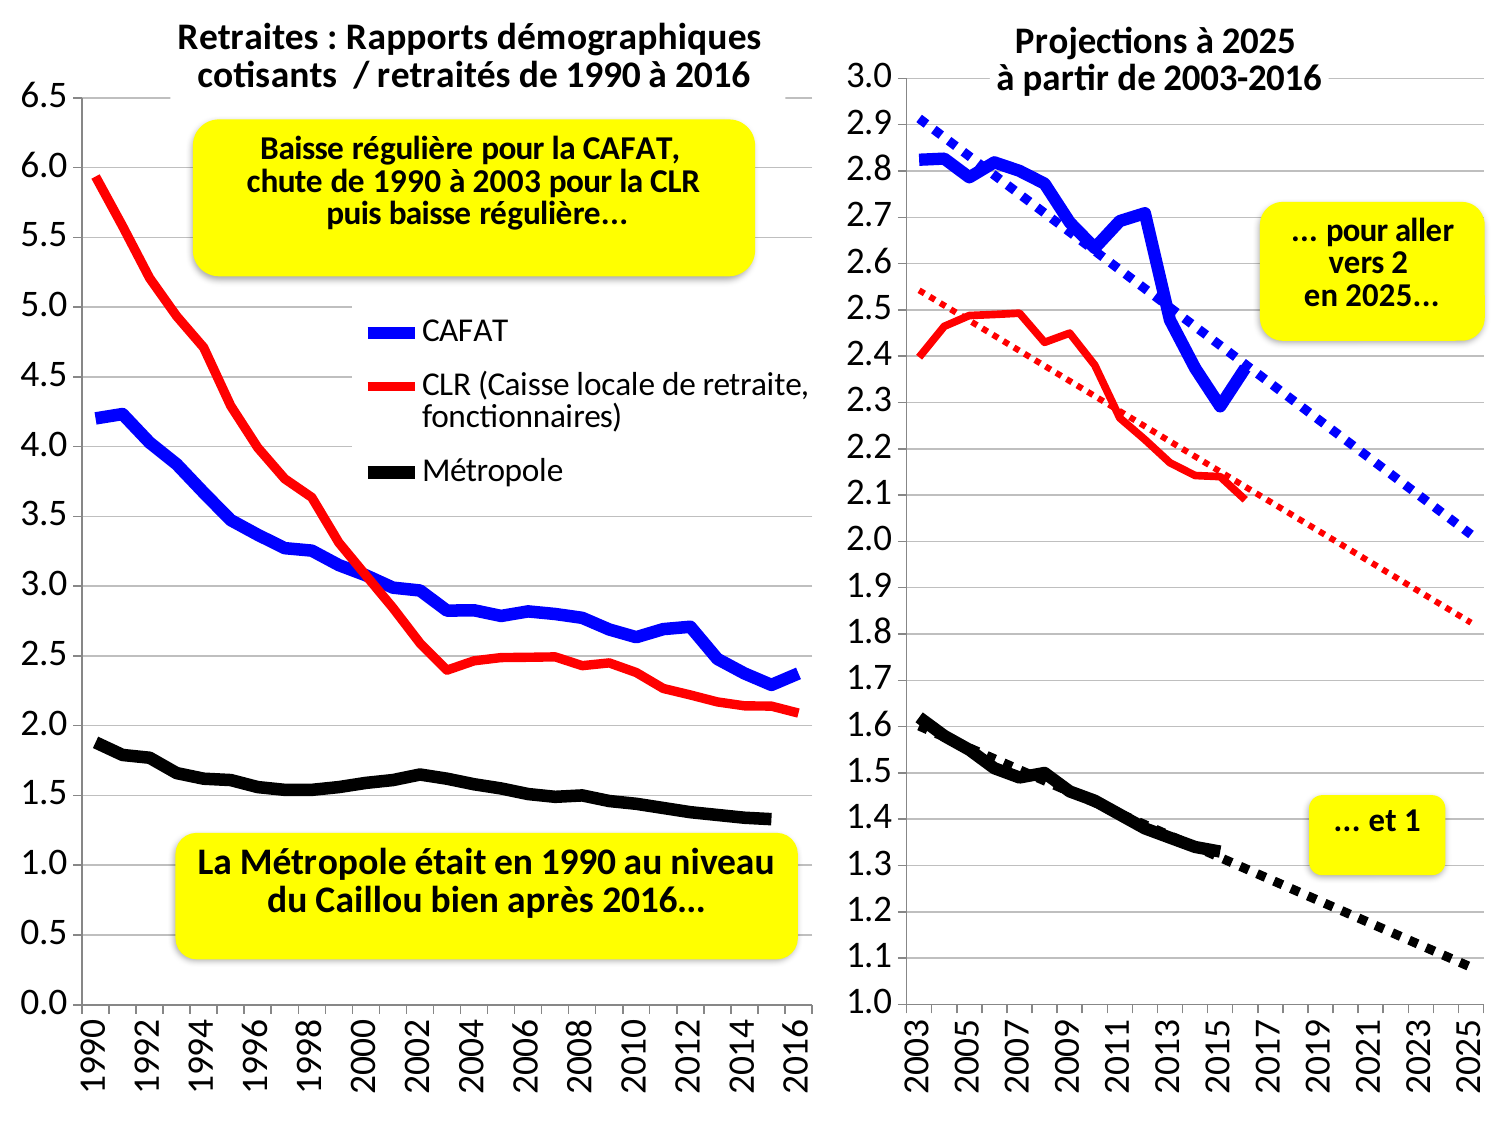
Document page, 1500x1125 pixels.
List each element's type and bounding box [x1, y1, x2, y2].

chart [19, 10, 828, 1110]
chart [845, 10, 1500, 1110]
